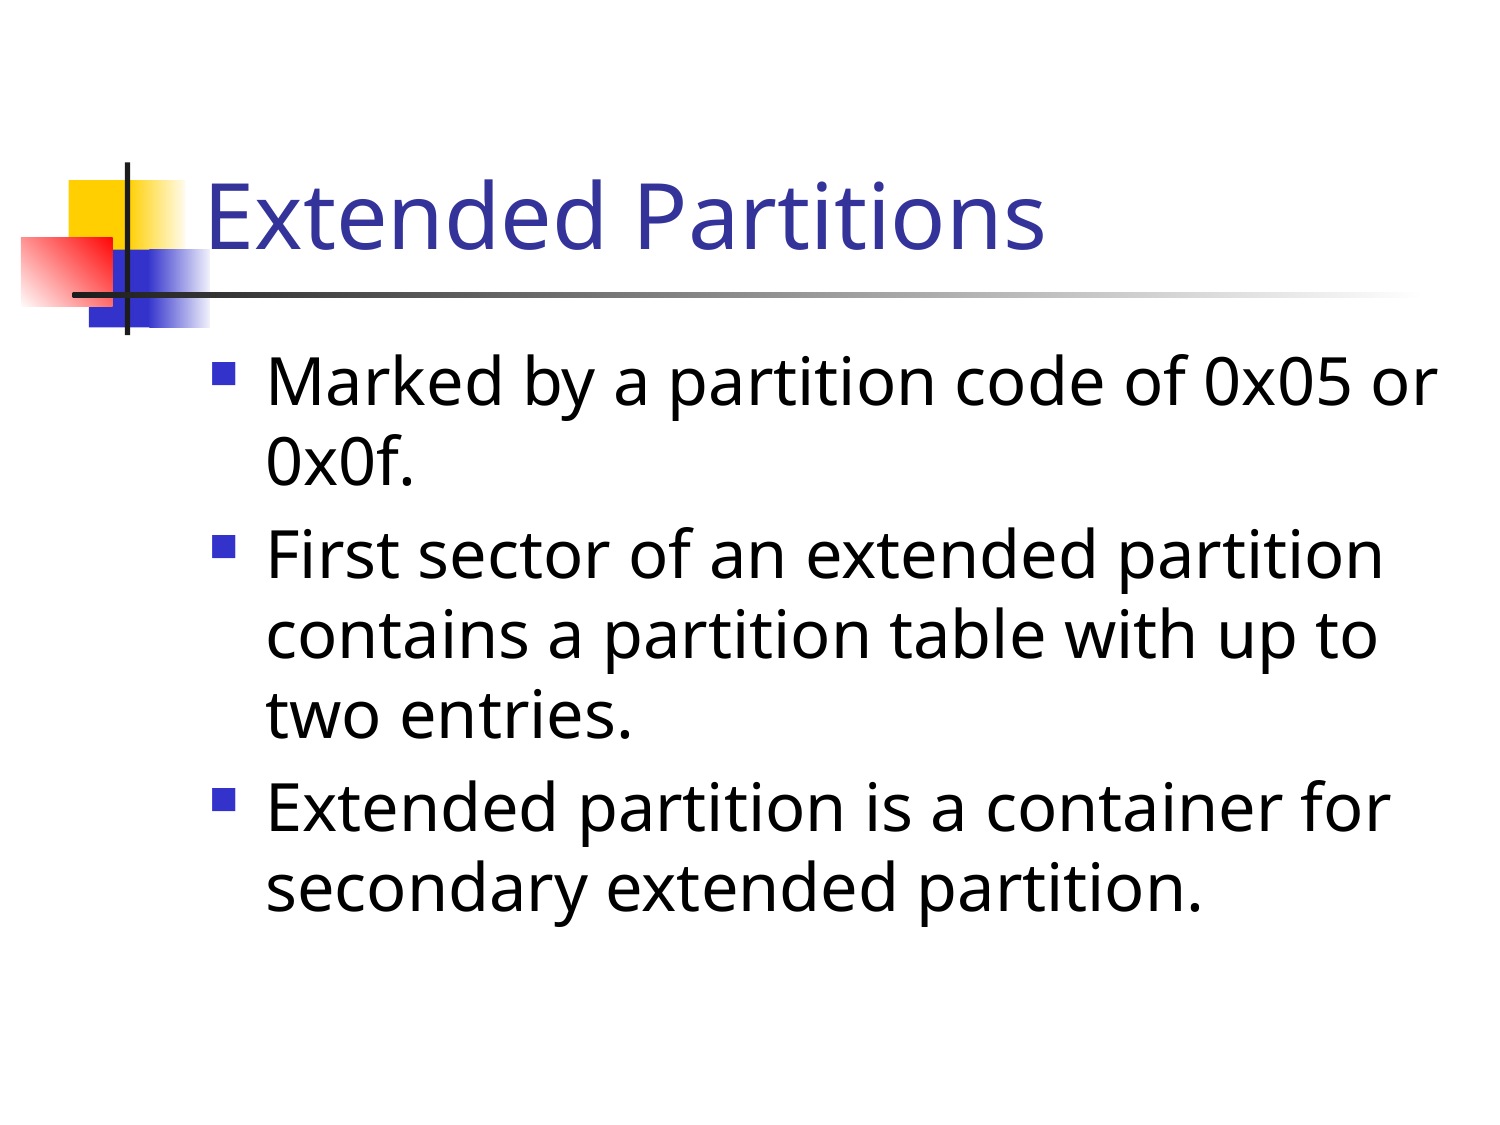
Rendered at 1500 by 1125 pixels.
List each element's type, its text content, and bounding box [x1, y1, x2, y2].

title Extended Partitions [188, 34, 1468, 276]
list Marked by a partition code of 0x05 or 0x0f. First sector of an extended partition contains a partition table with up to two entries. Extended partition is a container for secondary extended partition. [193, 330, 1470, 1007]
